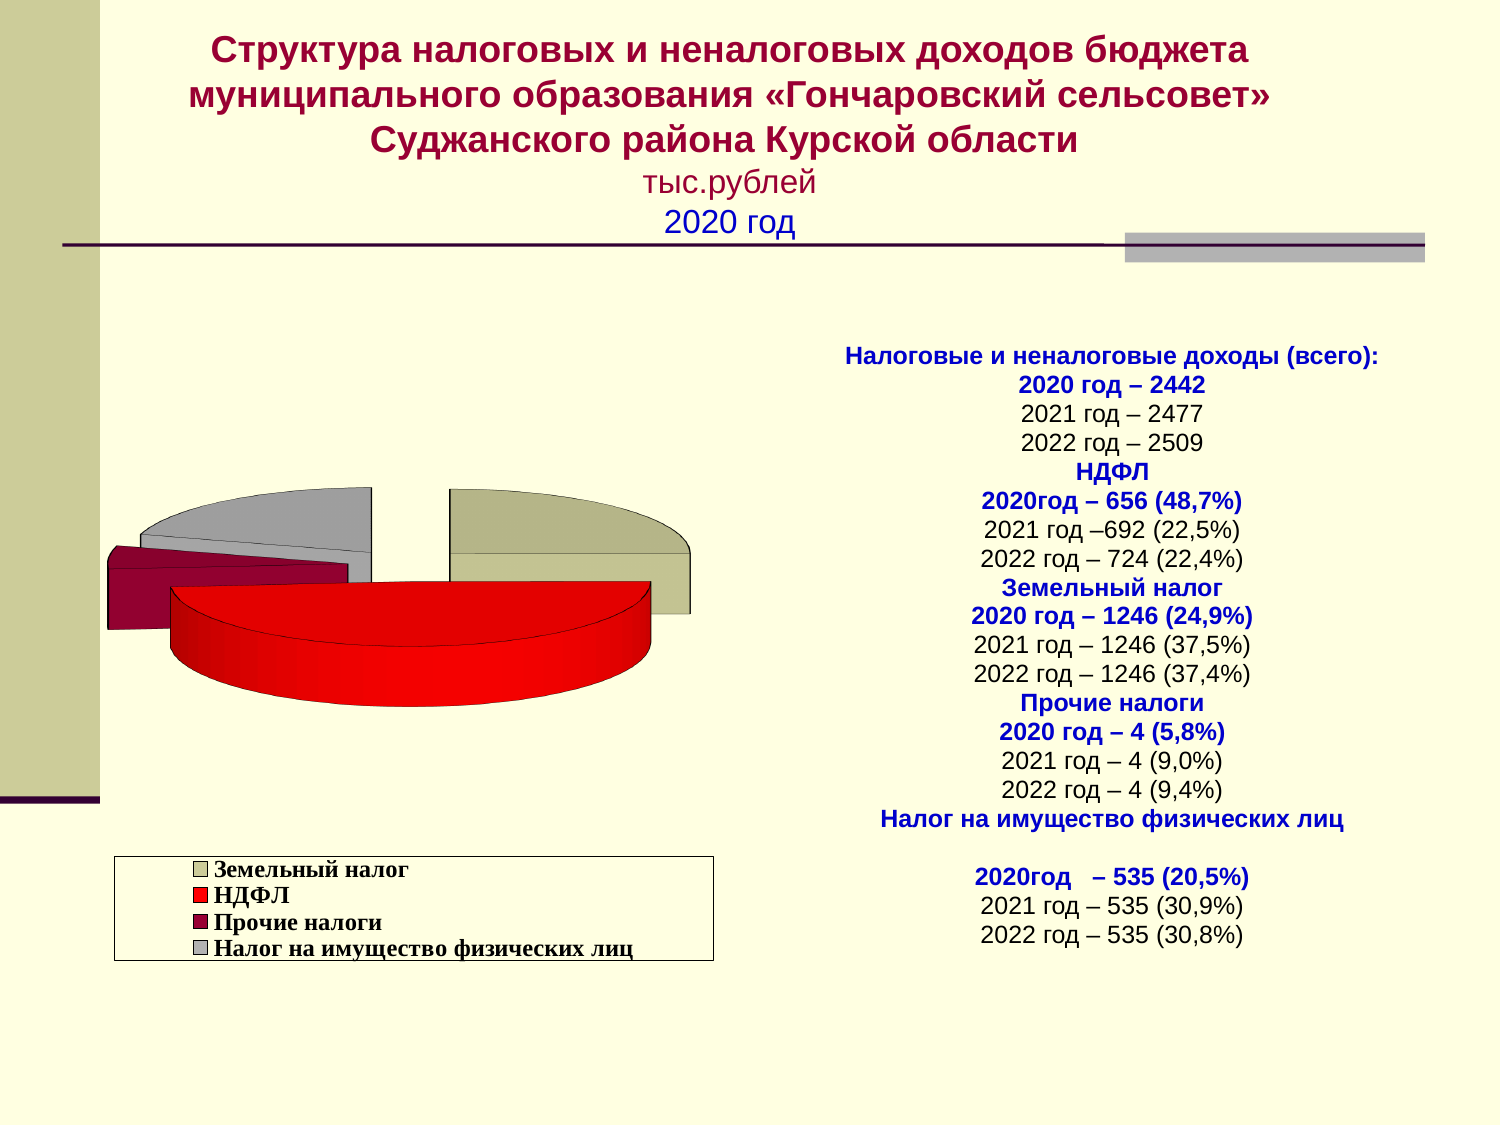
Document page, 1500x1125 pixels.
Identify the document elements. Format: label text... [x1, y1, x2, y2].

title Структура налоговых и неналоговых доходов бюджета муниципального образования «Гончаровский сельсовет» Суджанского района Курской области тыс.рублей 2020 год [88, 34, 1372, 231]
chart [52, 337, 762, 965]
list Налоговые и неналоговые доходы (всего): 2020 год – 2442 2021 год – 2477 2022 год – 2509 НДФЛ 2020год – 656 (48,7%) 2021 год –692 (22,5%) 2022 год – 724 (22,4%) Земельный налог 2020 год – 1246 (24,9%) 2021 год – 1246 (37,5%) 2022 год – 1246 (37,4%) Прочие налоги 2020 год – 4 (5,8%) 2021 год – 4 (9,0%) 2022 год – 4 (9,4%) Налог на имущество физических лиц 2020год – 535 (20,5%) 2021 год – 535 (30,9%) 2022 год – 535 (30,8%) [799, 337, 1426, 1000]
